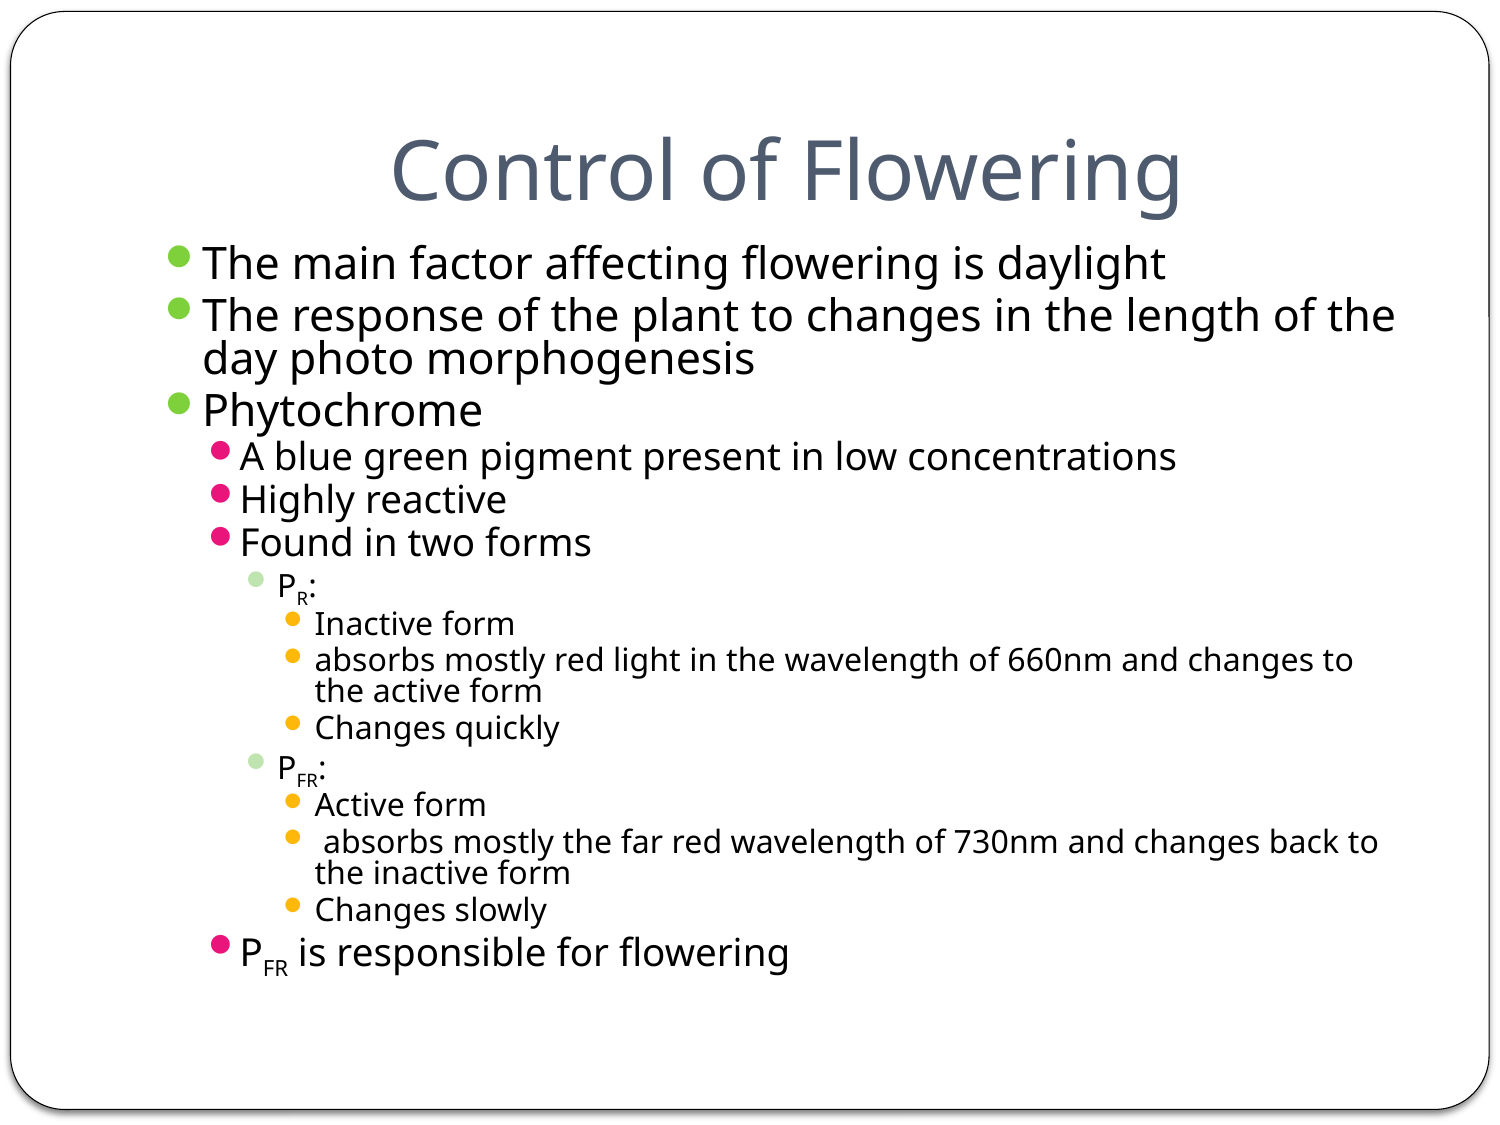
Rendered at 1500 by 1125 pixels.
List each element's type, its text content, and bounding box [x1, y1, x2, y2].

list The main factor affecting flowering is daylight The response of the plant to changes in the length of the day photo morphogenesis Phytochrome A blue green pigment present in low concentrations Highly reactive Found in two forms PR: Inactive form absorbs mostly red light in the wavelength of 660nm and changes to the active form Changes quickly PFR: Active form absorbs mostly the far red wavelength of 730nm and changes back to the inactive form Changes slowly PFR is responsible for flowering [150, 237, 1425, 988]
title Control of Flowering [150, 45, 1425, 233]
